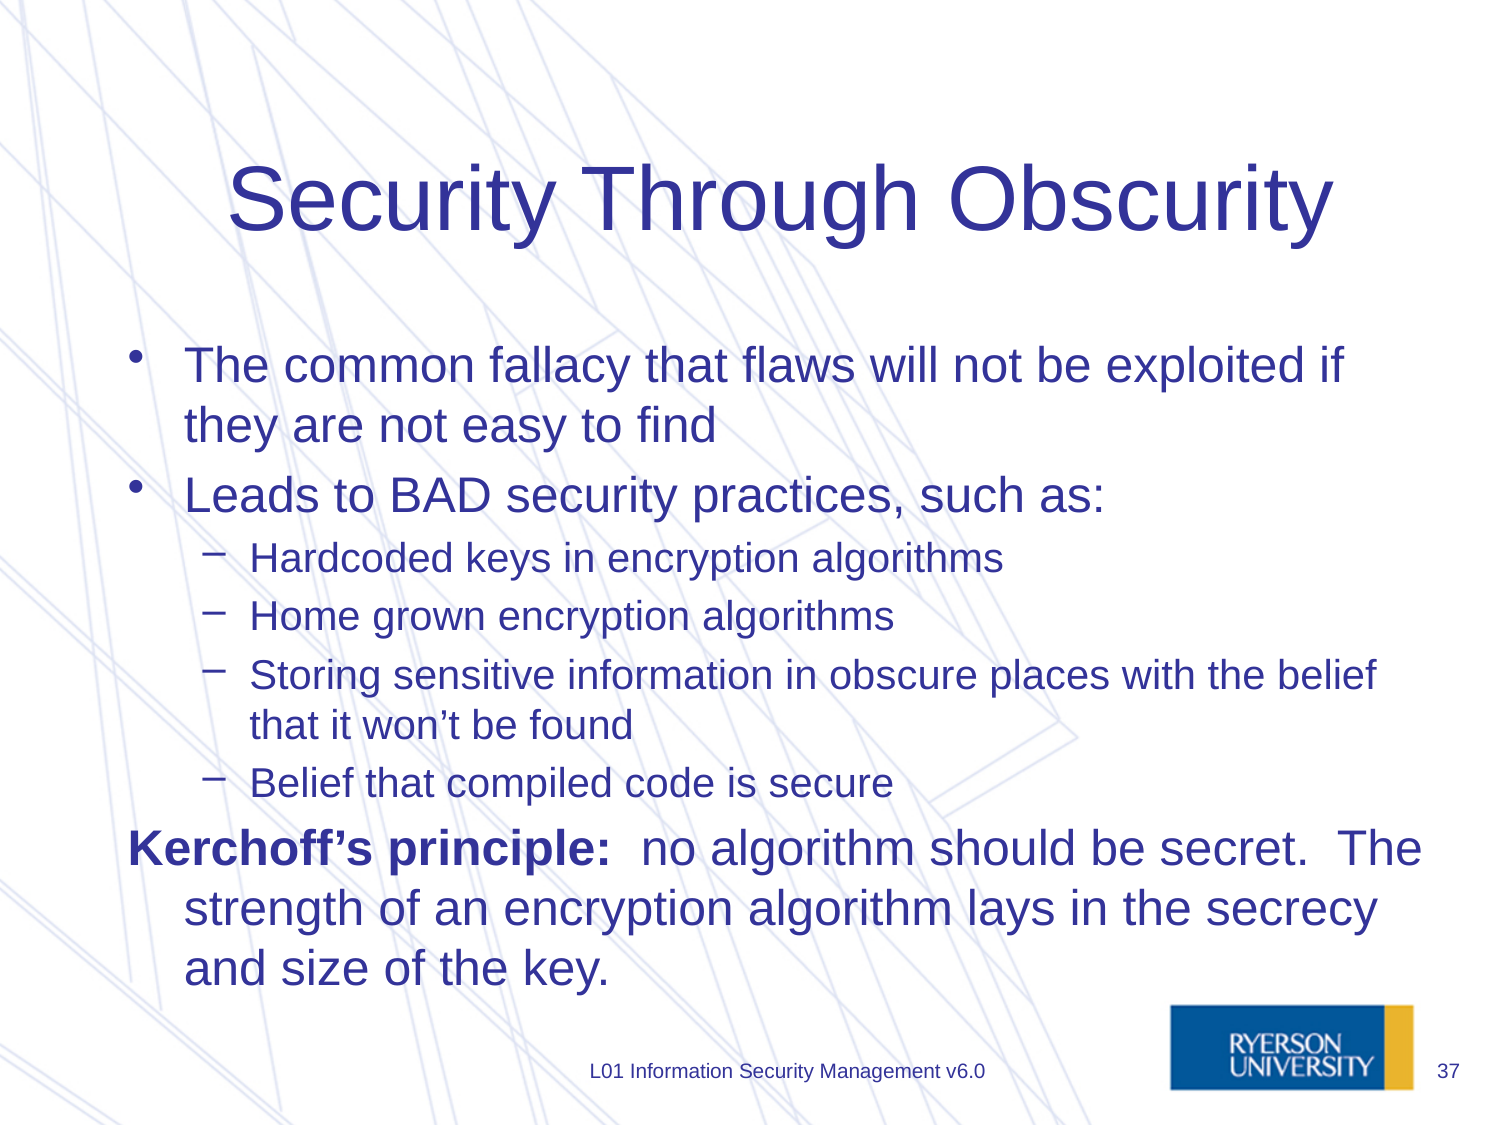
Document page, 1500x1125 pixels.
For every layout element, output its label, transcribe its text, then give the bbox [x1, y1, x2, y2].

title Security Through Obscurity [112, 99, 1451, 288]
footer L01 Information Security Management v6.0 [449, 1049, 1126, 1113]
list The common fallacy that flaws will not be exploited if they are not easy to find Leads to BAD security practices, such as: Hardcoded keys in encryption algorithms Home grown encryption algorithms Storing sensitive information in obscure places with the belief that it won’t be found Belief that compiled code is secure Kerchoff’s principle: no algorithm should be secret. The strength of an encryption algorithm lays in the secrecy and size of the key. [112, 324, 1451, 1001]
slide_number 37 [1399, 1049, 1476, 1113]
picture [0, 0, 1500, 1125]
